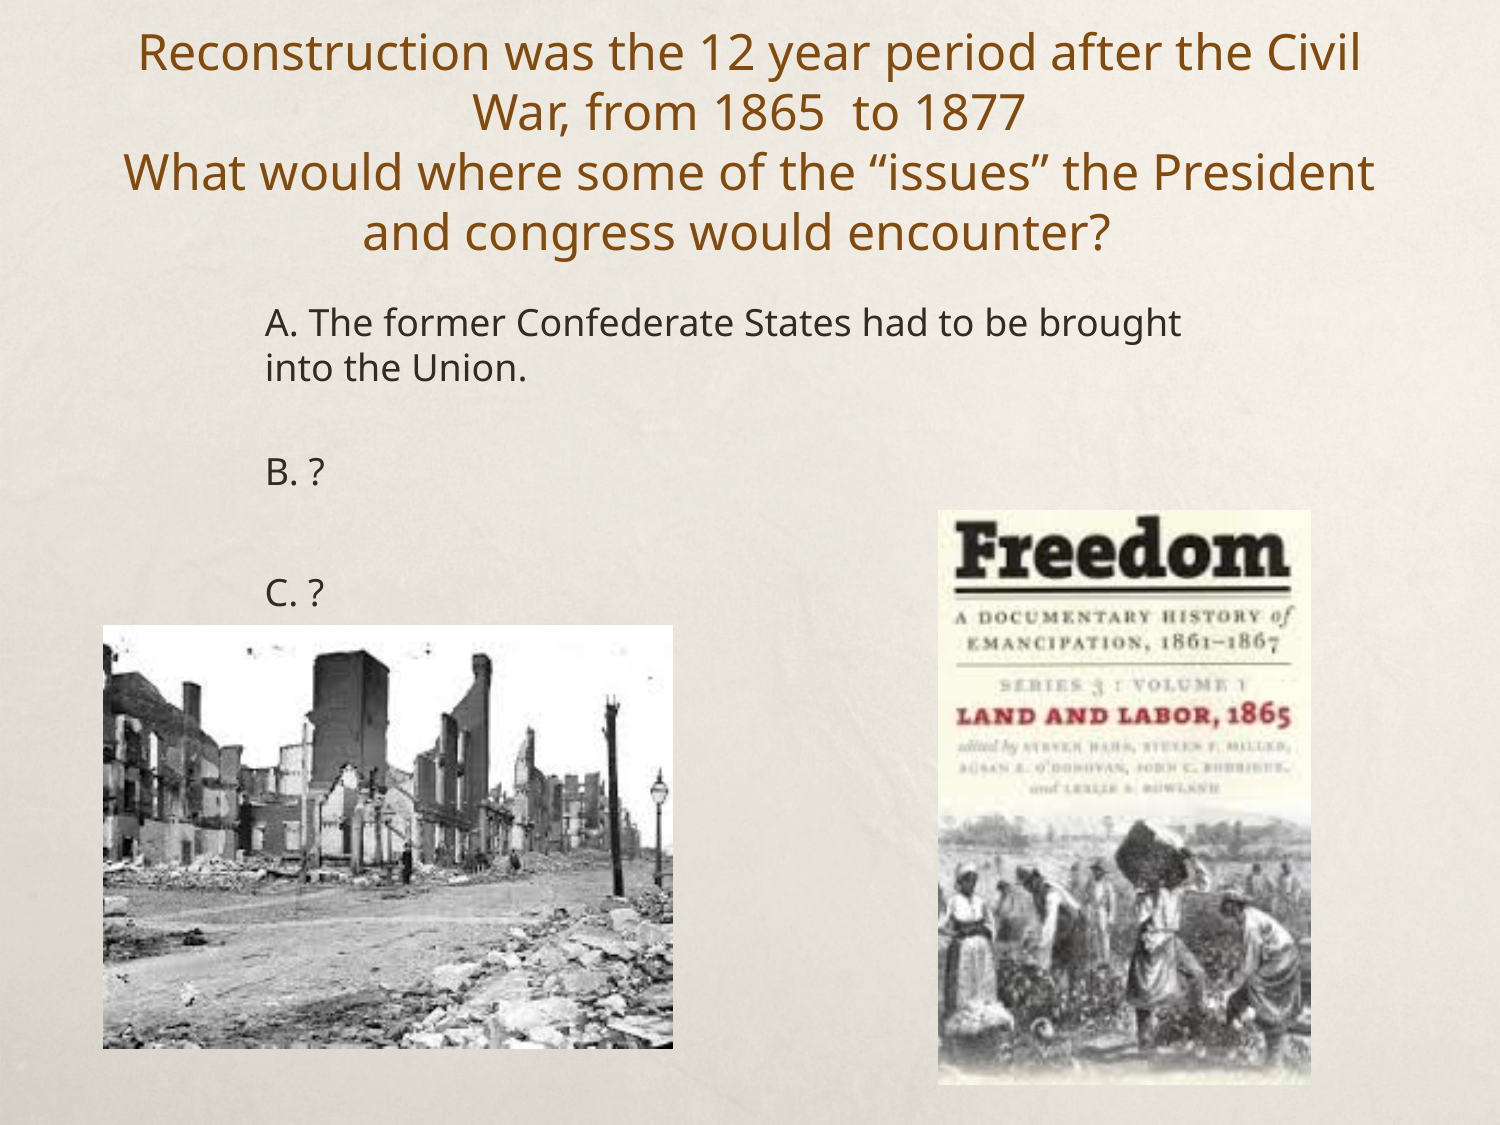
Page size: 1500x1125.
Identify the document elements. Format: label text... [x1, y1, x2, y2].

text_box C. ? [249, 561, 930, 622]
text_box B. ? [249, 440, 1238, 500]
picture [936, 509, 1313, 1086]
title Reconstruction was the 12 year period after the Civil War, from 1865 to 1877 What would where some of the “issues” the President and congress would encounter? [81, 15, 1419, 269]
picture [102, 623, 674, 1051]
text_box A. The former Confederate States had to be brought into the Union. [249, 291, 1238, 397]
